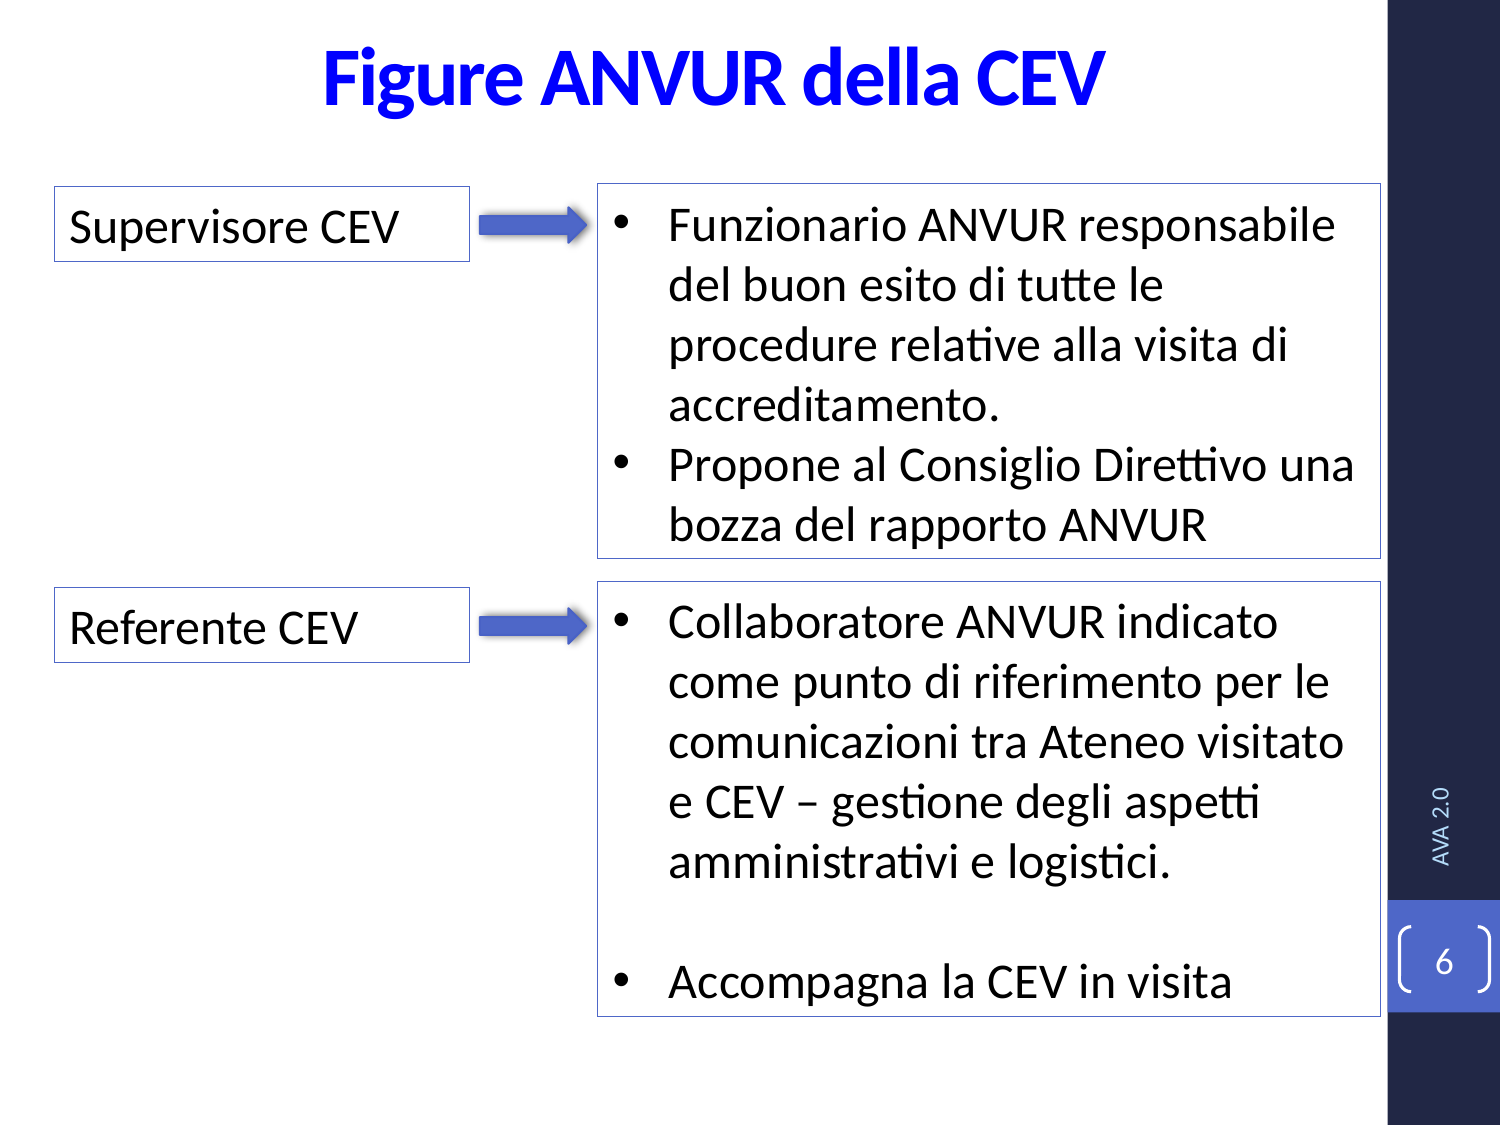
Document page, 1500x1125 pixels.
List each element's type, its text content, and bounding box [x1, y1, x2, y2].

text_box Collaboratore ANVUR indicato come punto di riferimento per le comunicazioni tra Ateneo visitato e CEV – gestione degli aspetti amministrativi e logistici. Accompagna la CEV in visita [597, 581, 1381, 1017]
title Figure ANVUR della CEV [64, 30, 1365, 114]
text_box [478, 607, 587, 645]
slide_number 6 [1397, 925, 1492, 994]
text_box [478, 206, 587, 244]
footer AVA 2.0 [1408, 361, 1469, 882]
text_box Referente CEV [54, 587, 470, 663]
text_box Funzionario ANVUR responsabile del buon esito di tutte le procedure relative alla visita di accreditamento. Propone al Consiglio Direttivo una bozza del rapporto ANVUR [597, 183, 1381, 559]
text_box Supervisore CEV [54, 186, 470, 262]
